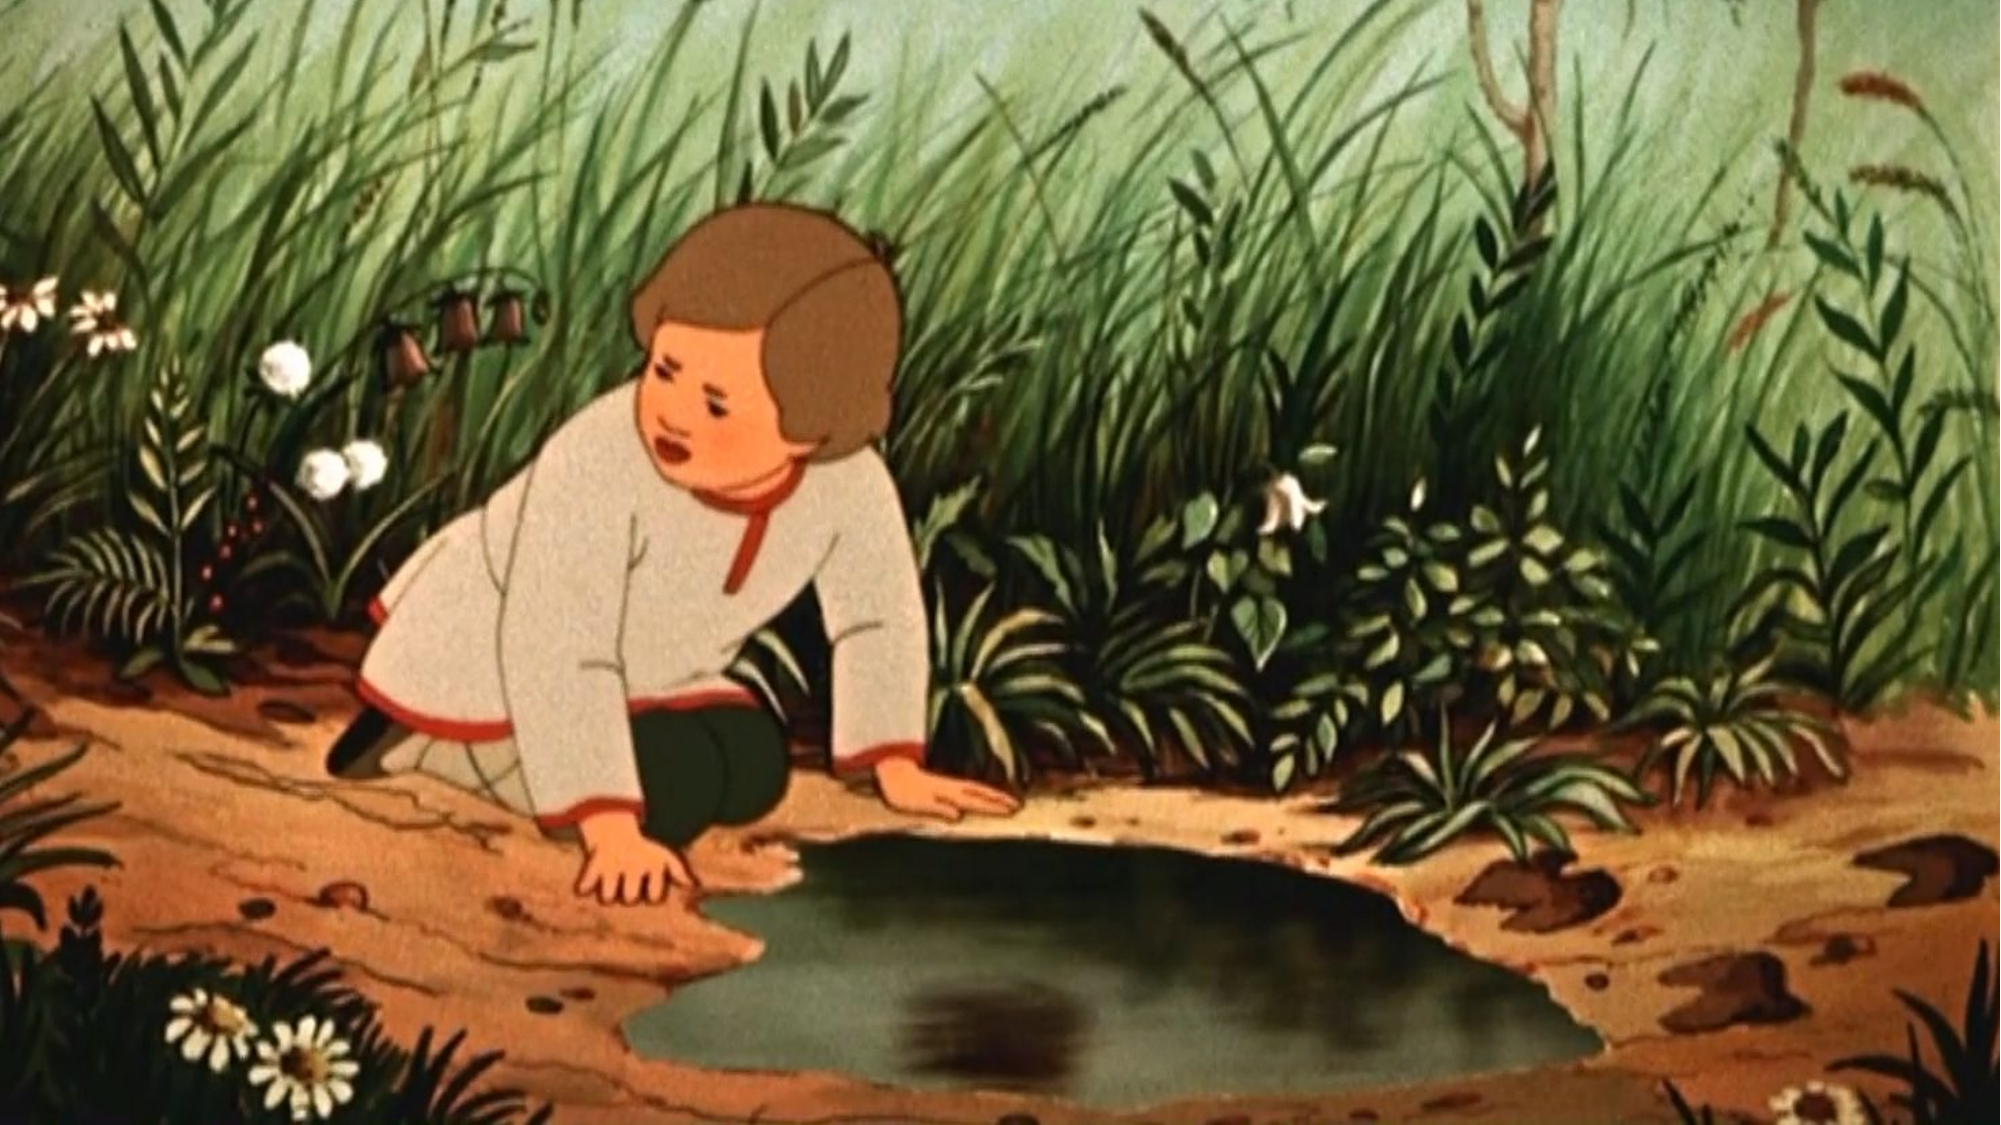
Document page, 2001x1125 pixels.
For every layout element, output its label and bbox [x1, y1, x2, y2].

list [0, 0, 2000, 1125]
